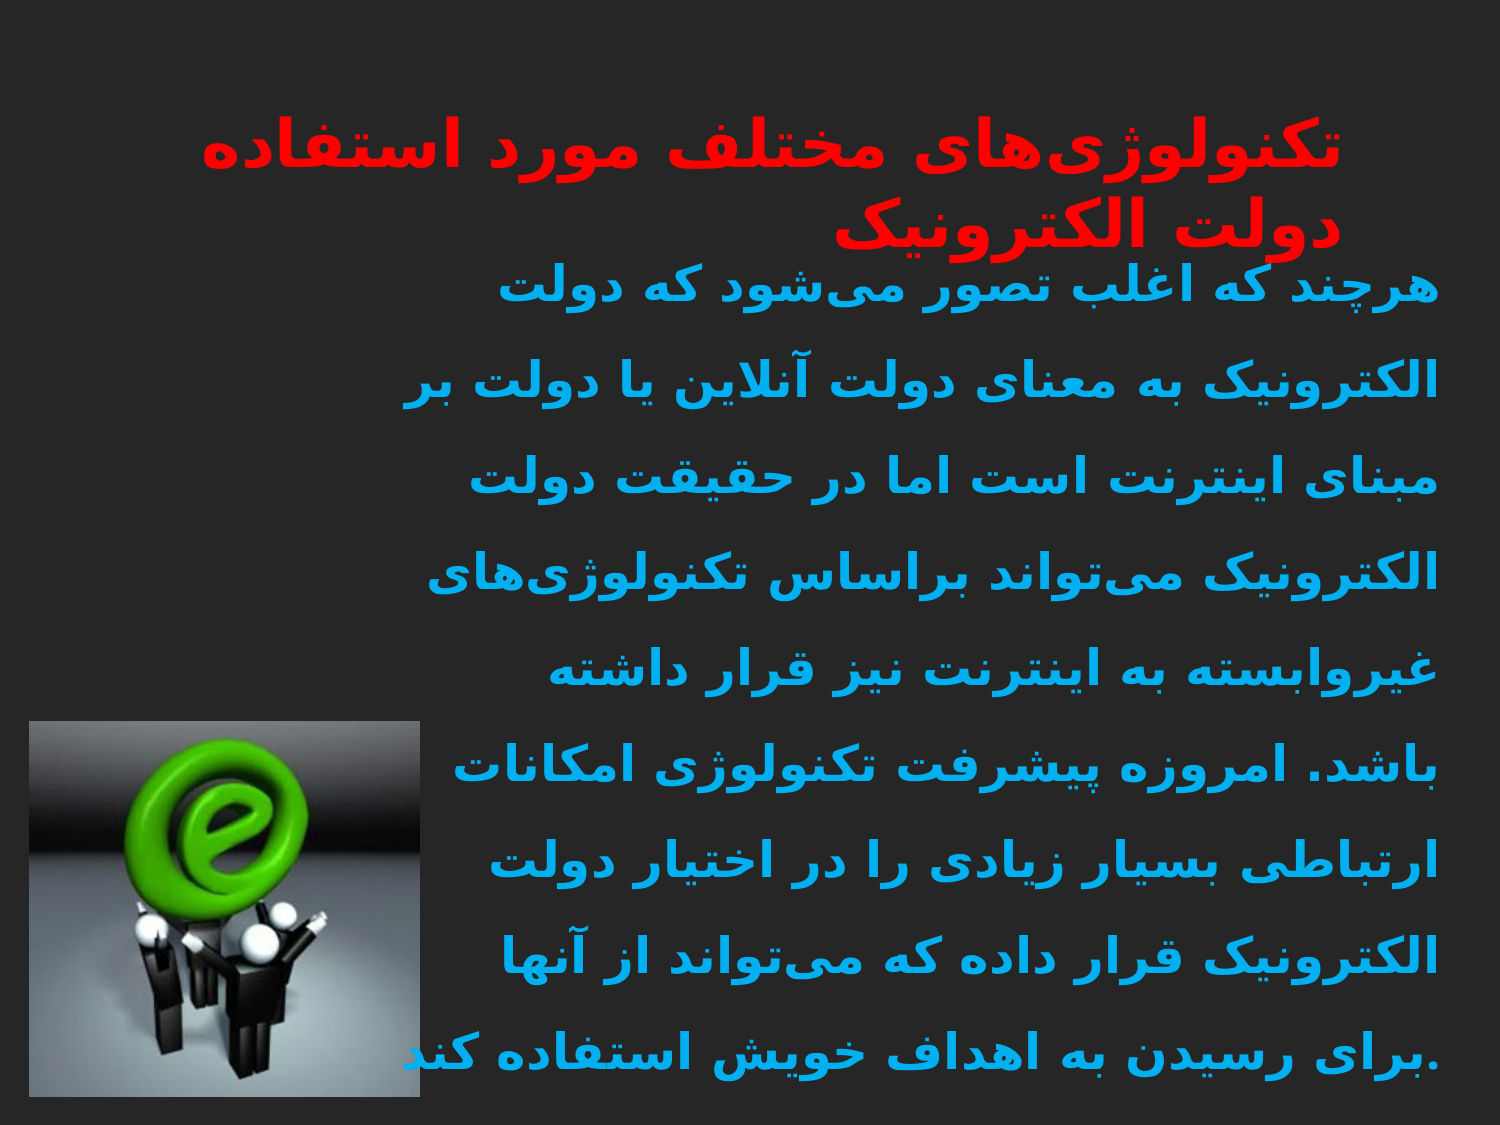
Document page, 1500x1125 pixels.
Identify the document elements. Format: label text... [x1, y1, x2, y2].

text_box تکنولوژی‌های مختلف مورد استفاده دولت الکترونیک [88, 93, 1360, 269]
picture [29, 721, 420, 1097]
text_box هرچند که اغلب تصور می‌شود که دولت الکترونیک به معنای دولت آنلاین یا دولت بر مبنای اینترنت است اما در حقیقت دولت الکترونیک می‌تواند بر‌اساس تکنولوژی‌های غیر‌وابسته به اینترنت نیز قرار داشته باشد. امروزه پیشرفت تکنولوژی امکانات ارتباطی بسیار زیادی را در اختیار دولت الکترونیک قرار داده که می‌تواند از آنها برای رسیدن به اهداف خویش استفاده کند. [383, 208, 1456, 1087]
